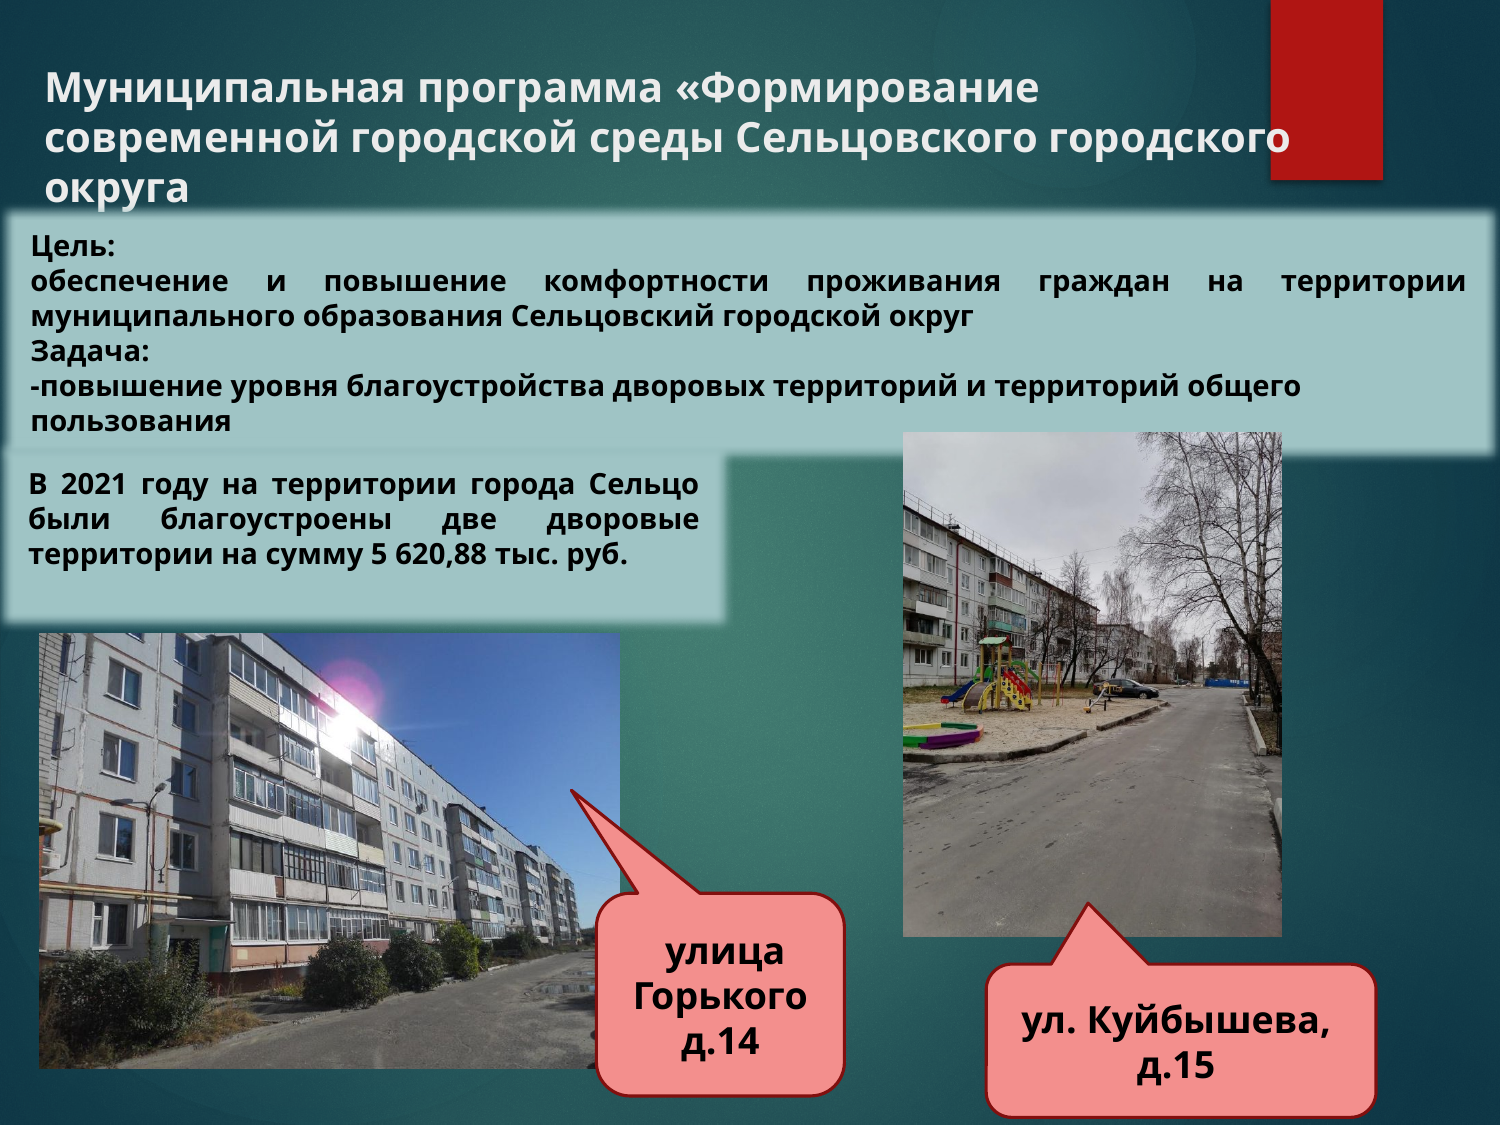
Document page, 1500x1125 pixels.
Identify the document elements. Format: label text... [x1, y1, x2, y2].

picture [38, 633, 620, 1069]
text_box Цель: обеспечение и повышение комфортности проживания граждан на территории муниципального образования Сельцовский городской округ Задача: -повышение уровня благоустройства дворовых территорий и территорий общего пользования [15, 219, 1483, 445]
text_box ул. Куйбышева, д.15 [984, 945, 1378, 1119]
text_box В 2021 году на территории города Сельцо были благоустроены две дворовые территории на сумму 5 620,88 тыс. руб. [13, 457, 715, 613]
picture [903, 432, 1282, 937]
title Муниципальная программа «Формирование современной городской среды Сельцовского городского округа [29, 53, 1315, 203]
text_box улица Горького д.14 [599, 831, 846, 1098]
